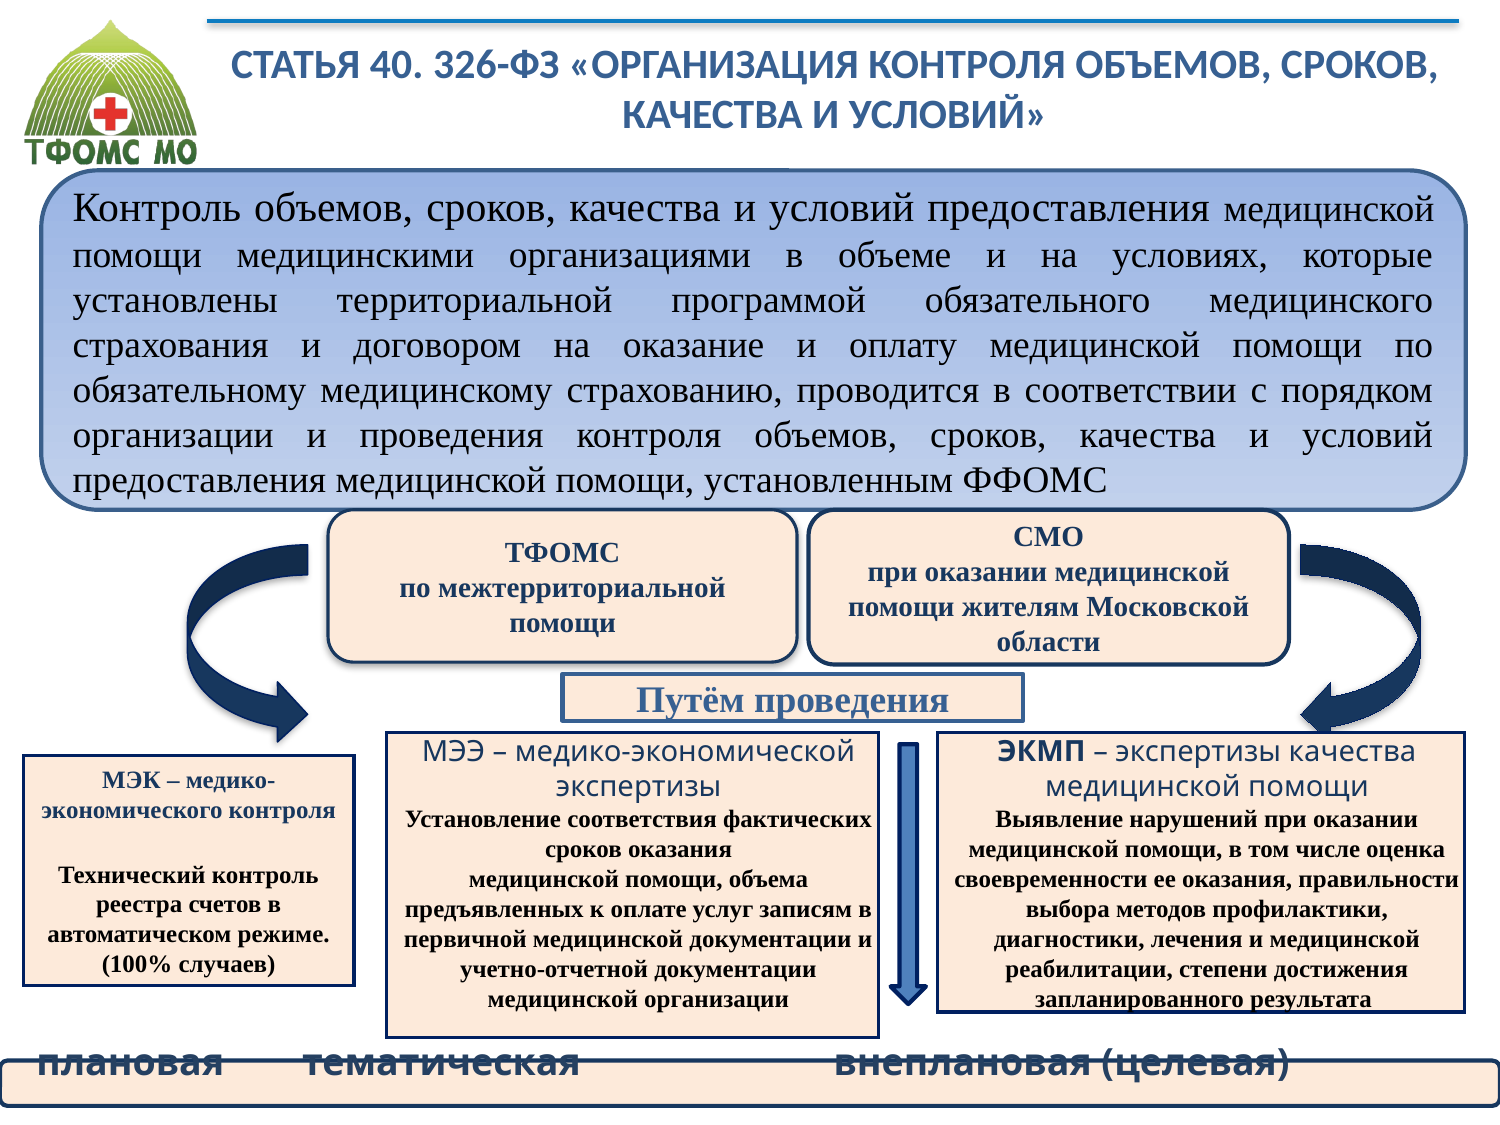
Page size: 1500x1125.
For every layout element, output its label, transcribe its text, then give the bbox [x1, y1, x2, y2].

text_box ЭКМП – экспертизы качества медицинской помощи Выявление нарушений при оказании медицинской помощи, в том числе оценка своевременности ее оказания, правильности выбора методов профилактики, диагностики, лечения и медицинской реабилитации, степени достижения запланированного результата [937, 732, 1465, 1013]
text_box [1300, 544, 1421, 732]
text_box МЭК – медико-экономического контроля Технический контроль реестра счетов в автоматическом режиме. (100% случаев) [23, 755, 355, 986]
picture [23, 16, 197, 165]
text_box ТФОМС по межтерриториальной помощи [327, 508, 798, 663]
text_box [186, 544, 309, 743]
text_box Путём проведения [560, 672, 1025, 723]
text_box Статья 40. 326-ФЗ «Организация контроля объемов, сроков, качества и условий» [202, 29, 1485, 145]
text_box МЭЭ – медико-экономической экспертизы Установление соответствия фактических сроков оказания медицинской помощи, объема предъявленных к оплате услуг записям в первичной медицинской документации и учетно-отчетной документации медицинской организации [386, 732, 879, 1038]
text_box СМО при оказании медицинской помощи жителям Московской области [806, 507, 1292, 667]
text_box плановая тематическая внеплановая (целевая) [0, 1058, 1500, 1108]
text_box [888, 742, 928, 1007]
text_box Контроль объемов, сроков, качества и условий предоставления медицинской помощи медицинскими организациями в объеме и на условиях, которые установлены территориальной программой обязательного медицинского страхования и договором на оказание и оплату медицинской помощи по обязательному медицинскому страхованию, проводится в соответствии с порядком организации и проведения контроля объемов, сроков, качества и условий предоставления медицинской помощи, установленным ФФОМС [39, 168, 1468, 512]
